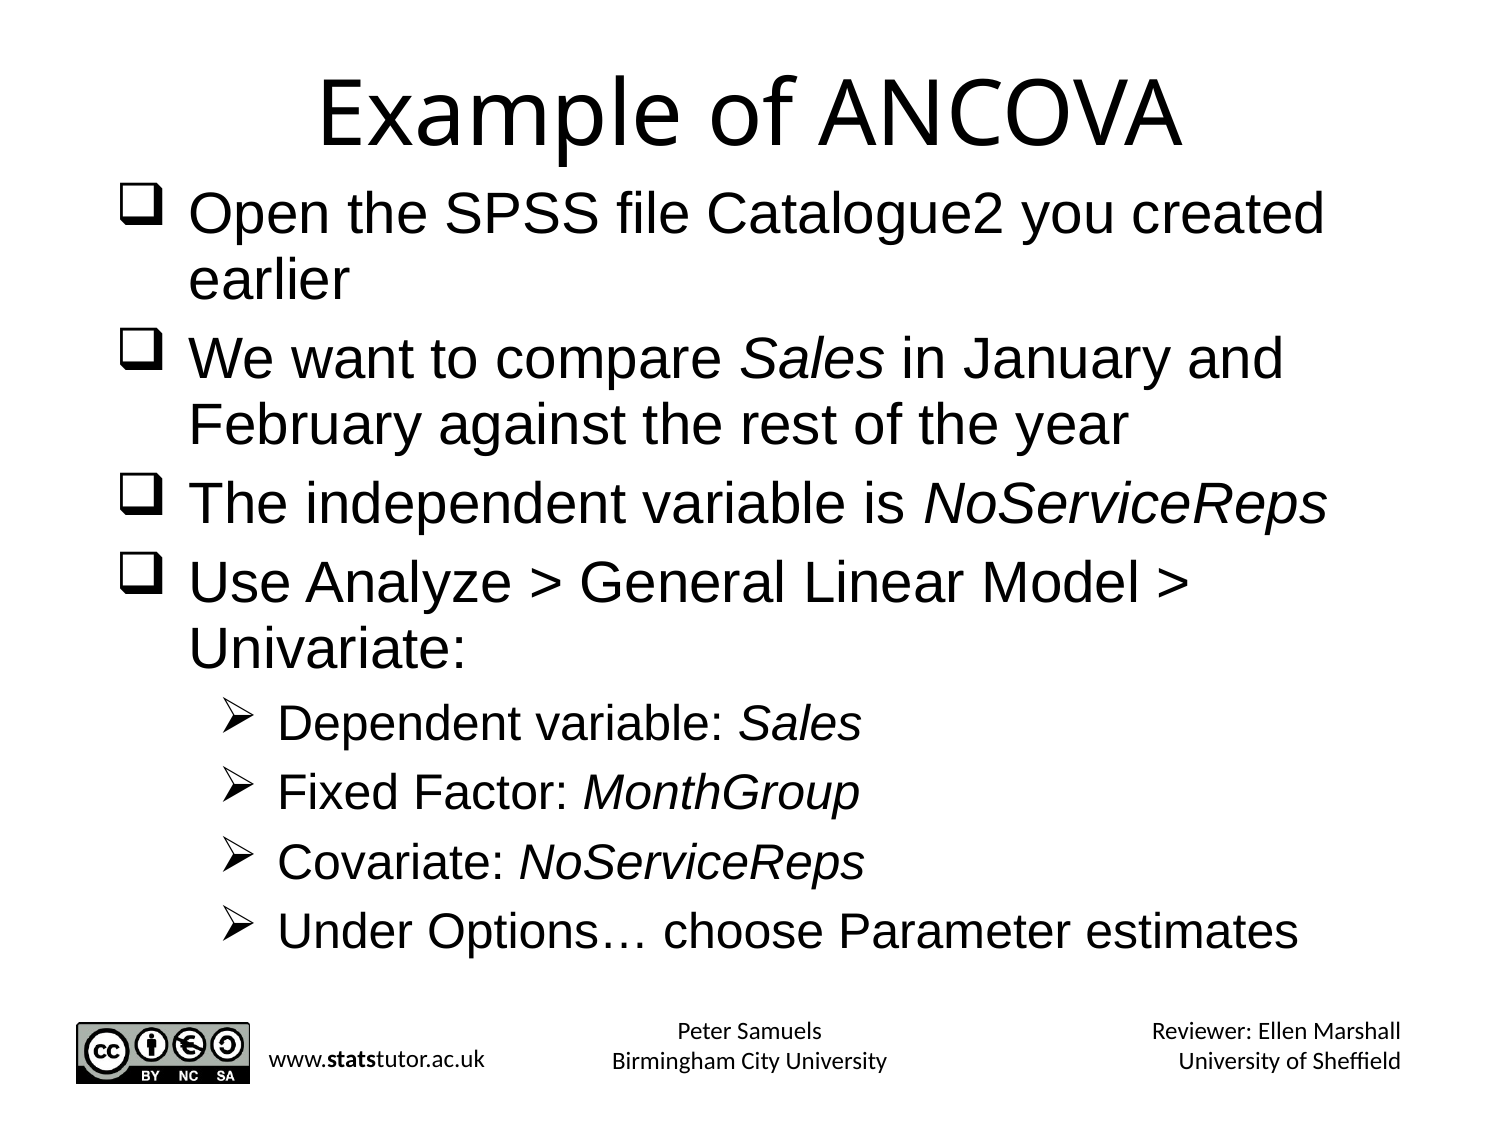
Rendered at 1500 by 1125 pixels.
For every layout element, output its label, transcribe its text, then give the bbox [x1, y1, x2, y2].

picture [76, 1022, 251, 1084]
title Example of ANCOVA [75, 45, 1425, 173]
text_box Reviewer: Ellen Marshall University of Sheffield [1038, 1007, 1417, 1083]
text_box Peter Samuels Birmingham City University [549, 1007, 951, 1083]
text_box www.statstutor.ac.uk [254, 1035, 573, 1080]
list Open the SPSS file Catalogue2 you created earlier We want to compare Sales in January and February against the rest of the year The independent variable is NoServiceReps Use Analyze > General Linear Model > Univariate: Dependent variable: Sales Fixed Factor: MonthGroup Covariate: NoServiceReps Under Options… choose Parameter estimates [100, 172, 1376, 976]
